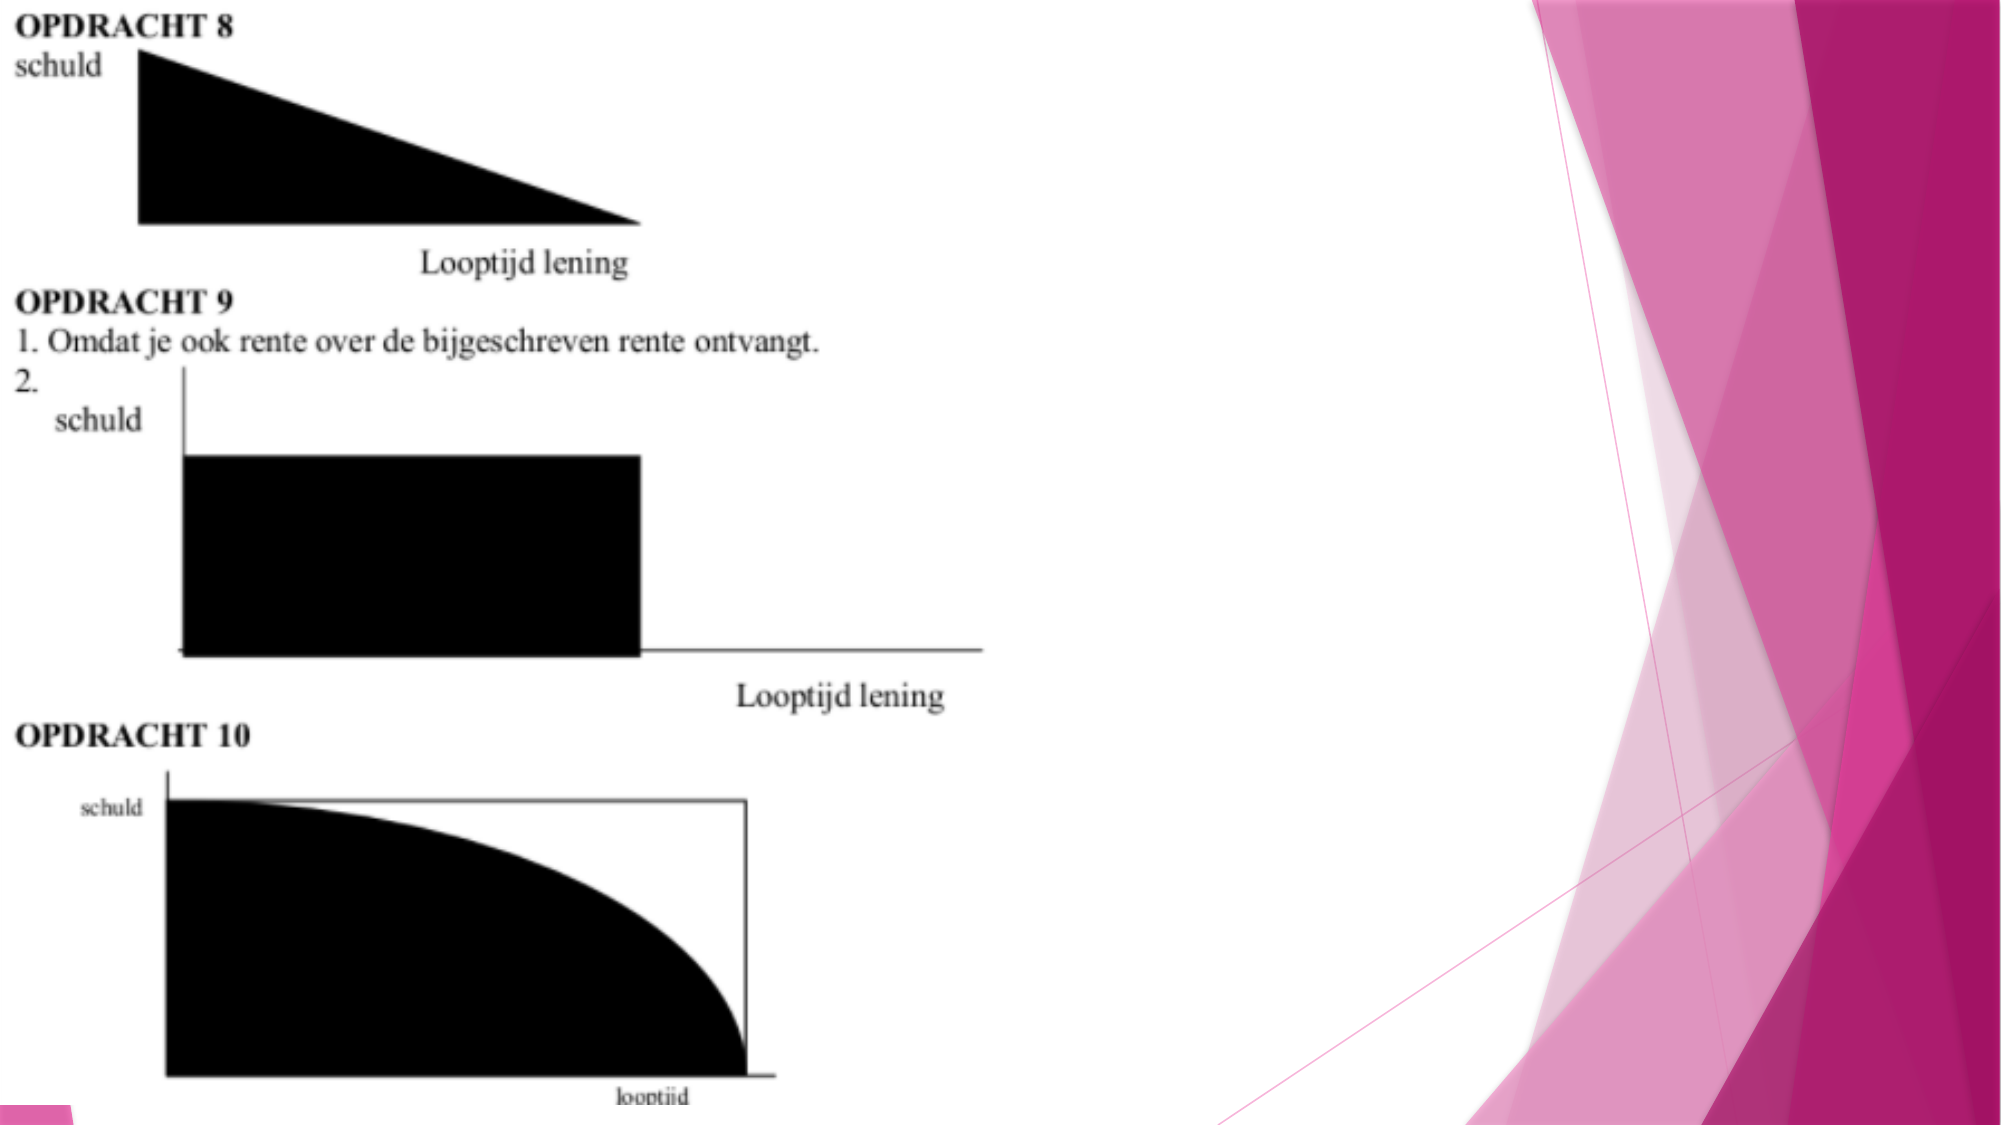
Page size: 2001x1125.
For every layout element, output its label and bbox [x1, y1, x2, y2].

picture [0, 0, 1023, 1106]
